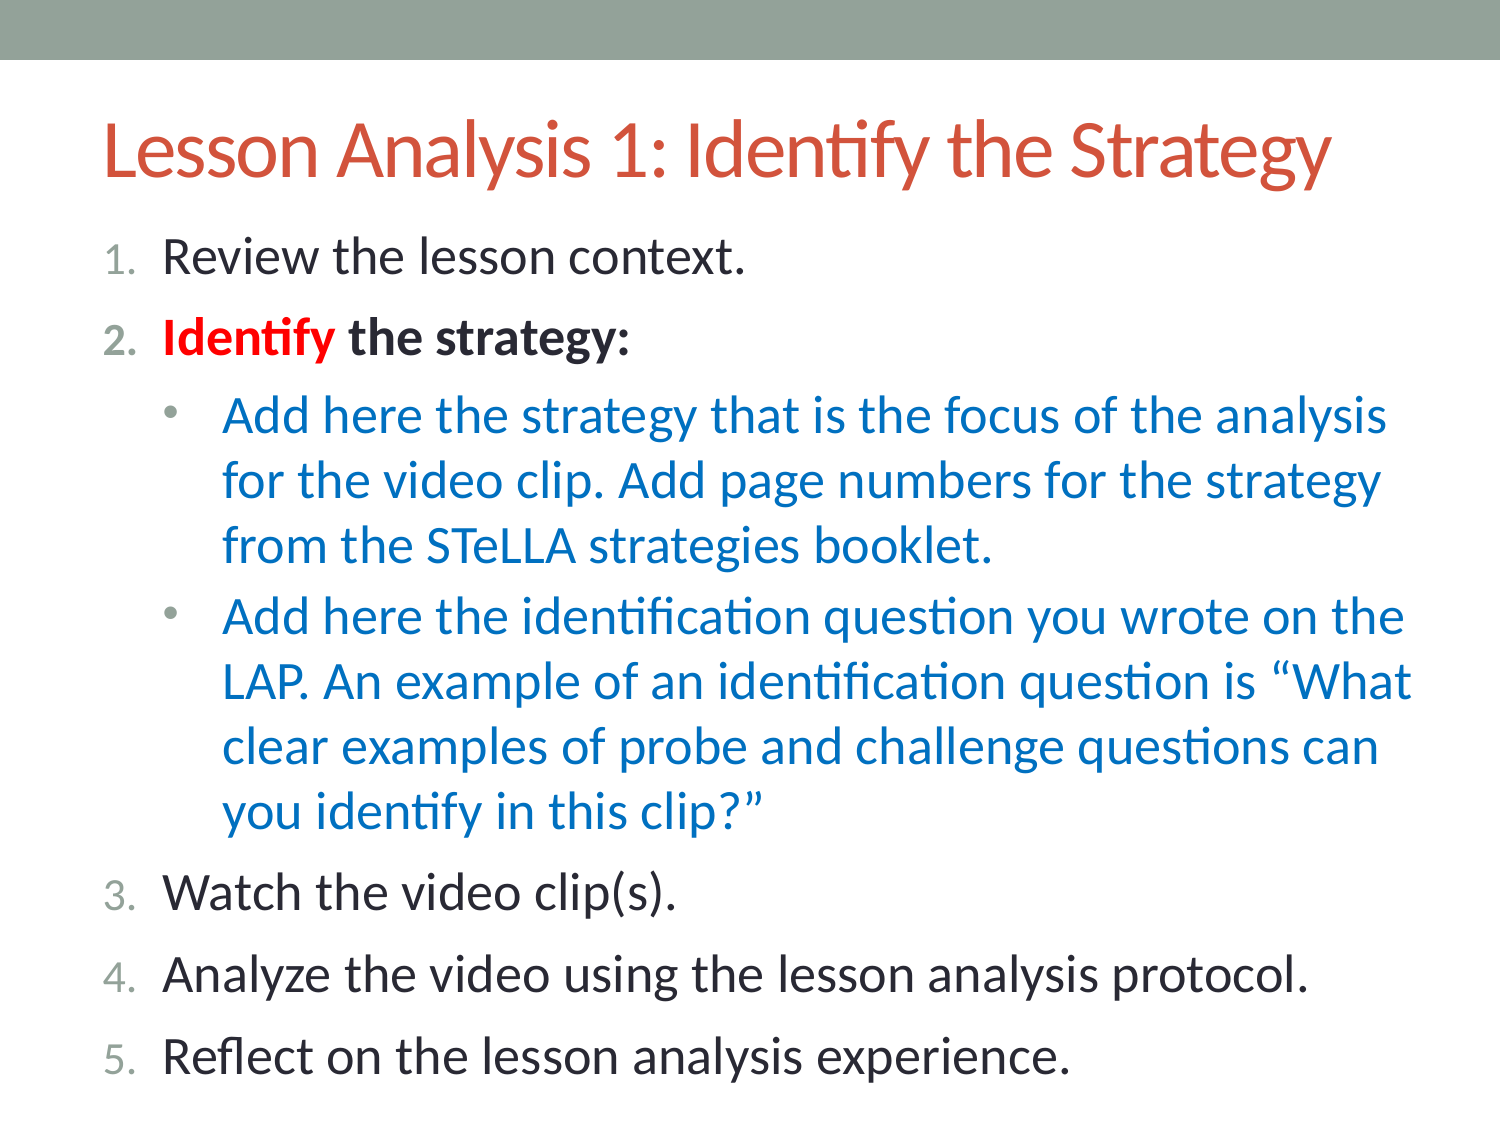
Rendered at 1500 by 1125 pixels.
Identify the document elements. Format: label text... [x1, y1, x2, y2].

title Lesson Analysis 1: Identify the Strategy [87, 62, 1438, 212]
list Review the lesson context. Identify the strategy: Add here the strategy that is the focus of the analysis for the video clip. Add page numbers for the strategy from the STeLLA strategies booklet. Add here the identification question you wrote on the LAP. An example of an identification question is “What clear examples of probe and challenge questions can you identify in this clip?” Watch the video clip(s). Analyze the video using the lesson analysis protocol. Reflect on the lesson analysis experience. [87, 212, 1438, 1075]
